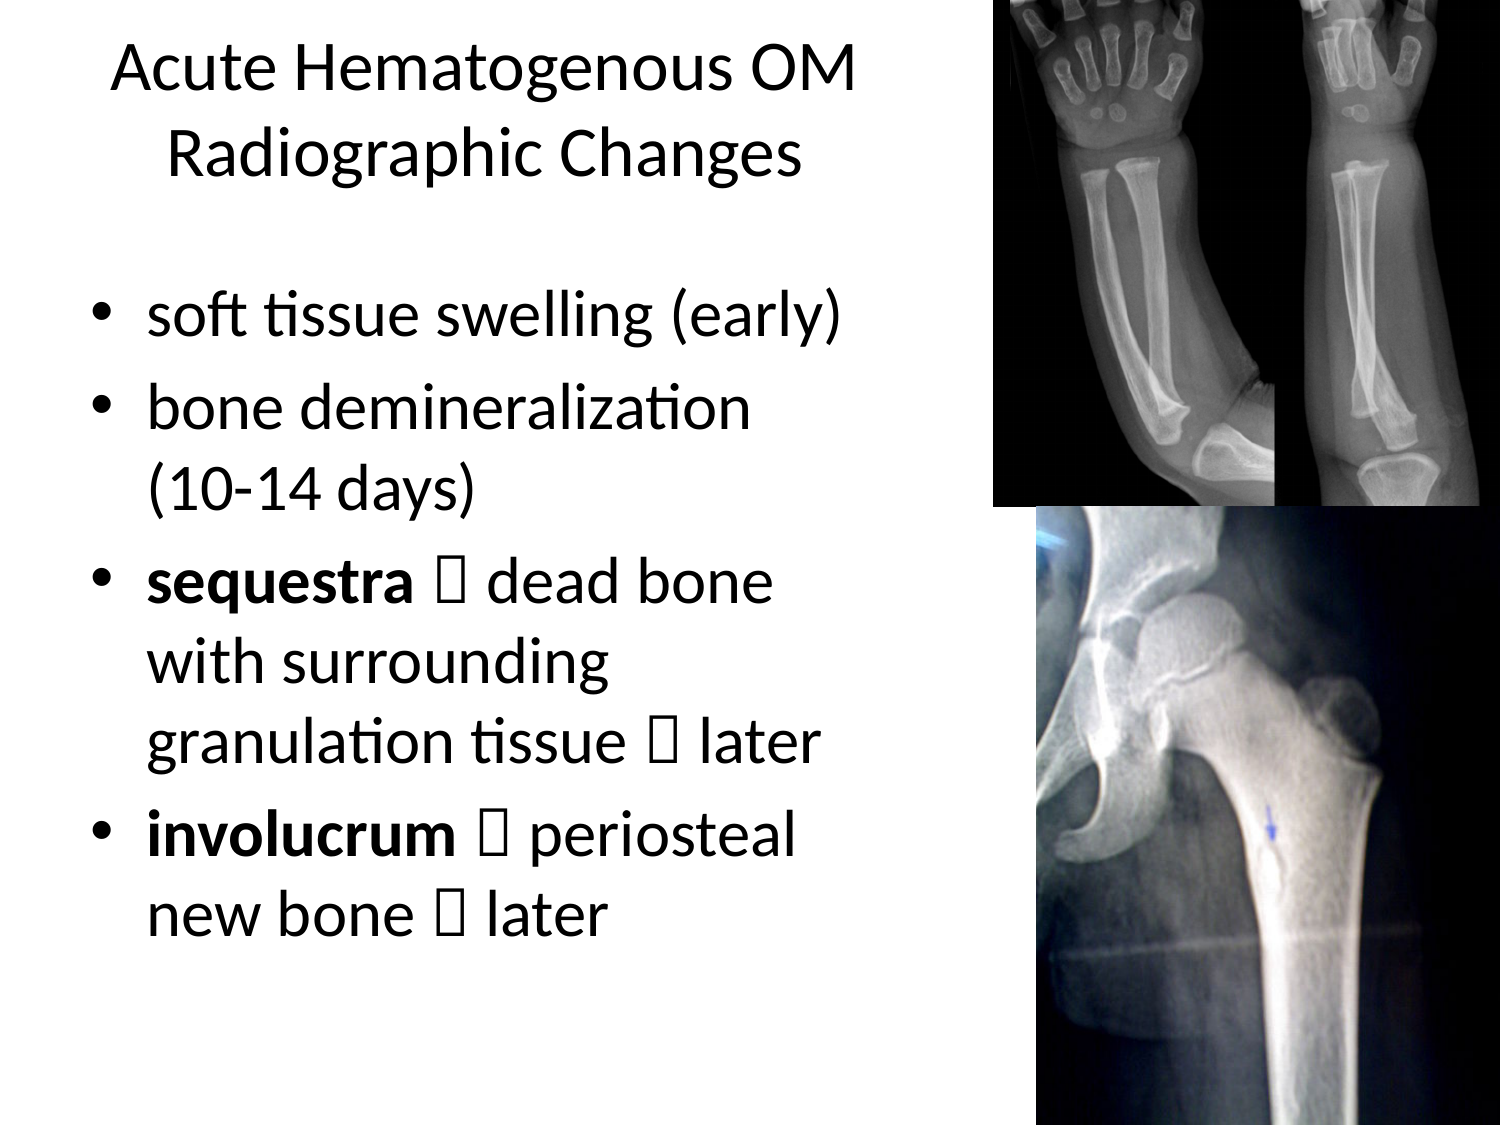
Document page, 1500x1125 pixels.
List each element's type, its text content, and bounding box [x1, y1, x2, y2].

list soft tissue swelling (early) bone demineralization (10-14 days) sequestra  dead bone with surrounding granulation tissue  later involucrum  periosteal new bone  later [75, 262, 867, 1005]
picture [993, 0, 1500, 1125]
title Acute Hematogenous OM Radiographic Changes [0, 11, 988, 199]
